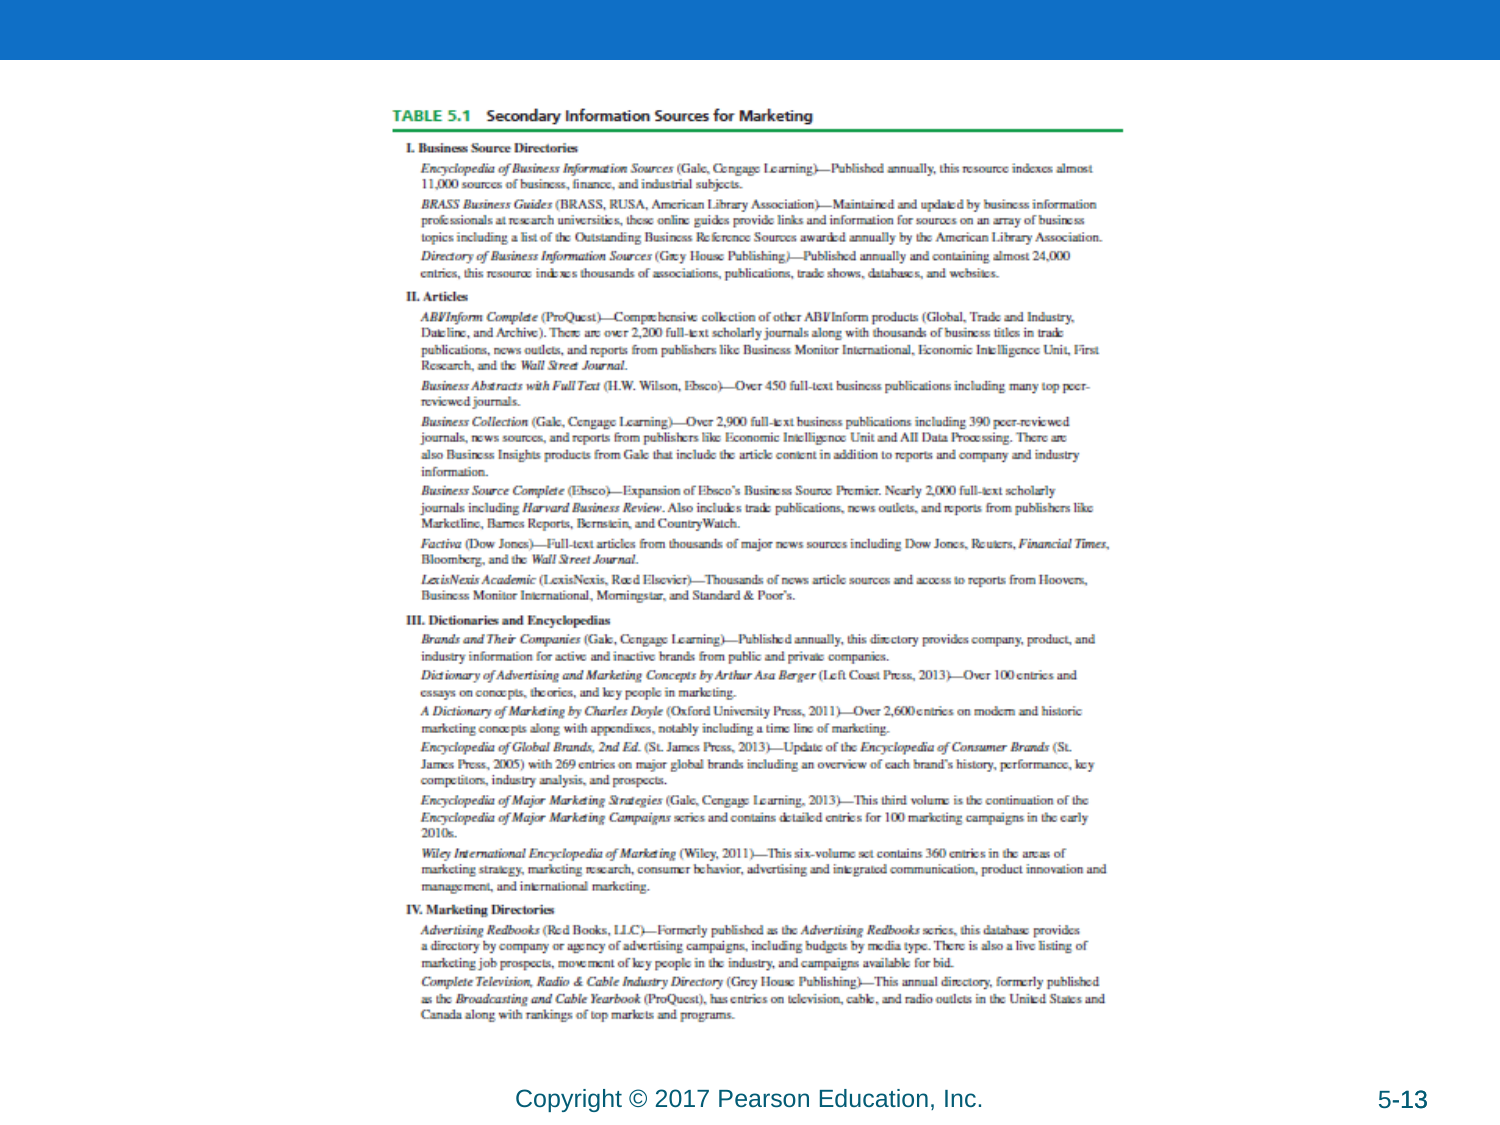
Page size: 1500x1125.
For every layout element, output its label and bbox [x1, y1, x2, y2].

picture [360, 98, 1140, 1027]
picture [641, 1100, 647, 1107]
